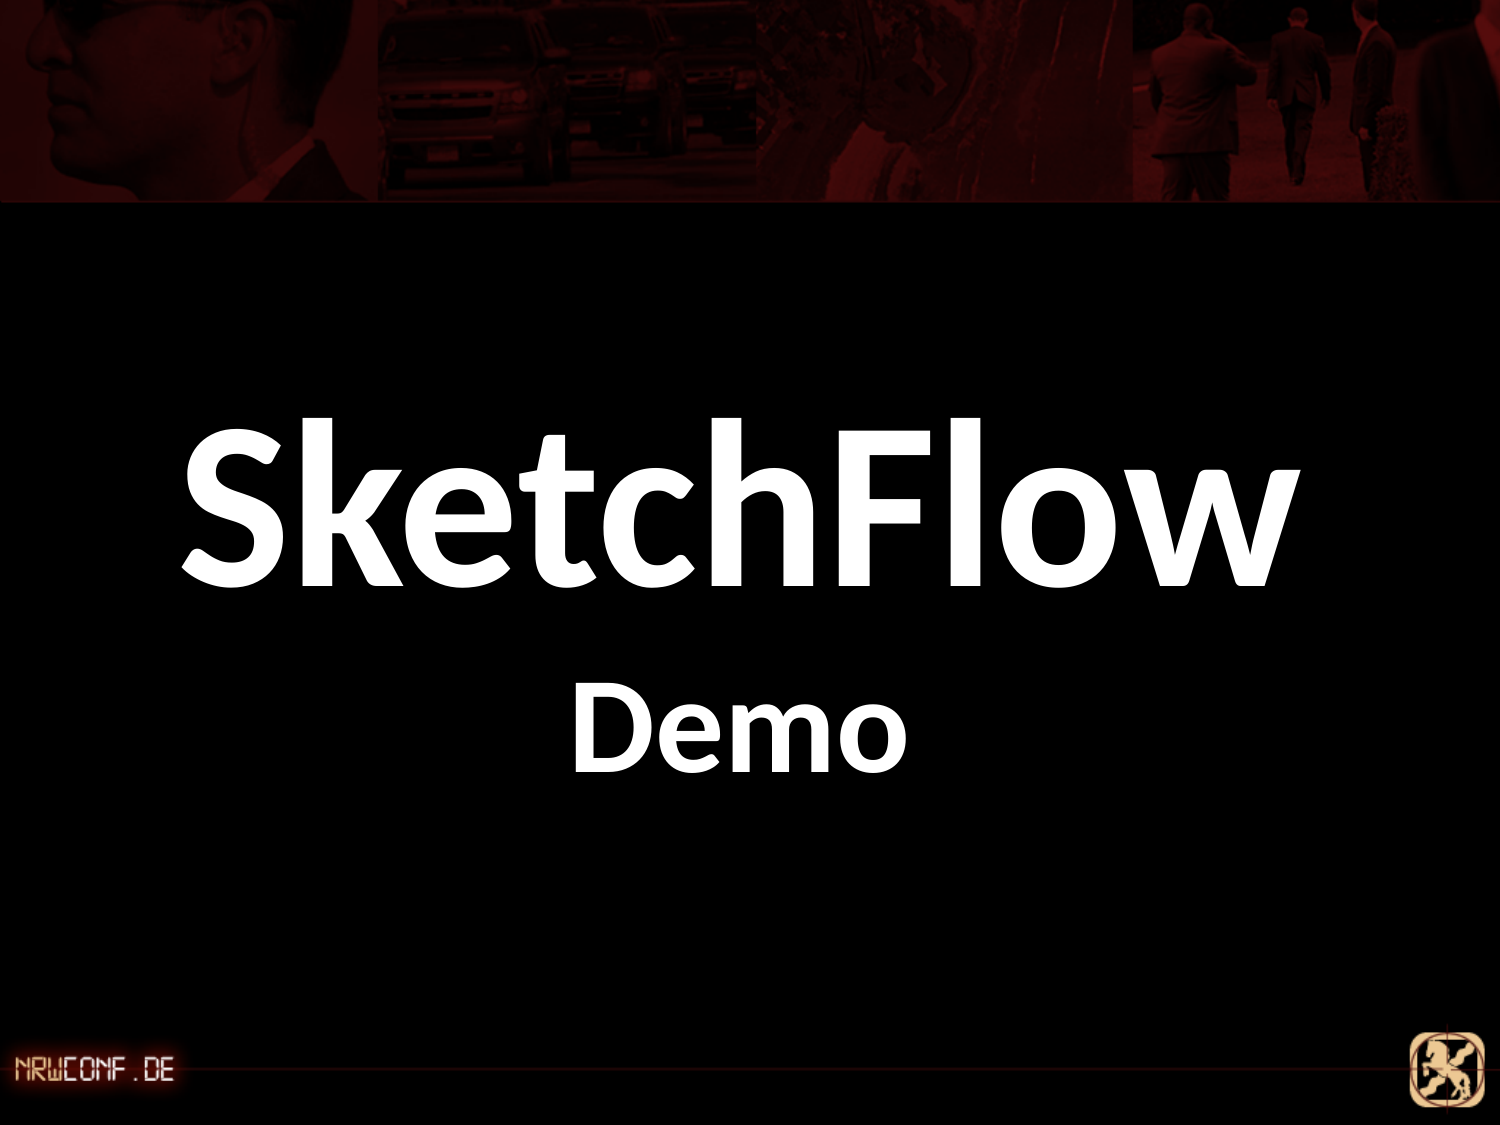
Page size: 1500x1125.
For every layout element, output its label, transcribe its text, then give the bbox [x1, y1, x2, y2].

title SketchFlow Demo [64, 479, 1415, 668]
picture [0, 0, 1500, 1125]
